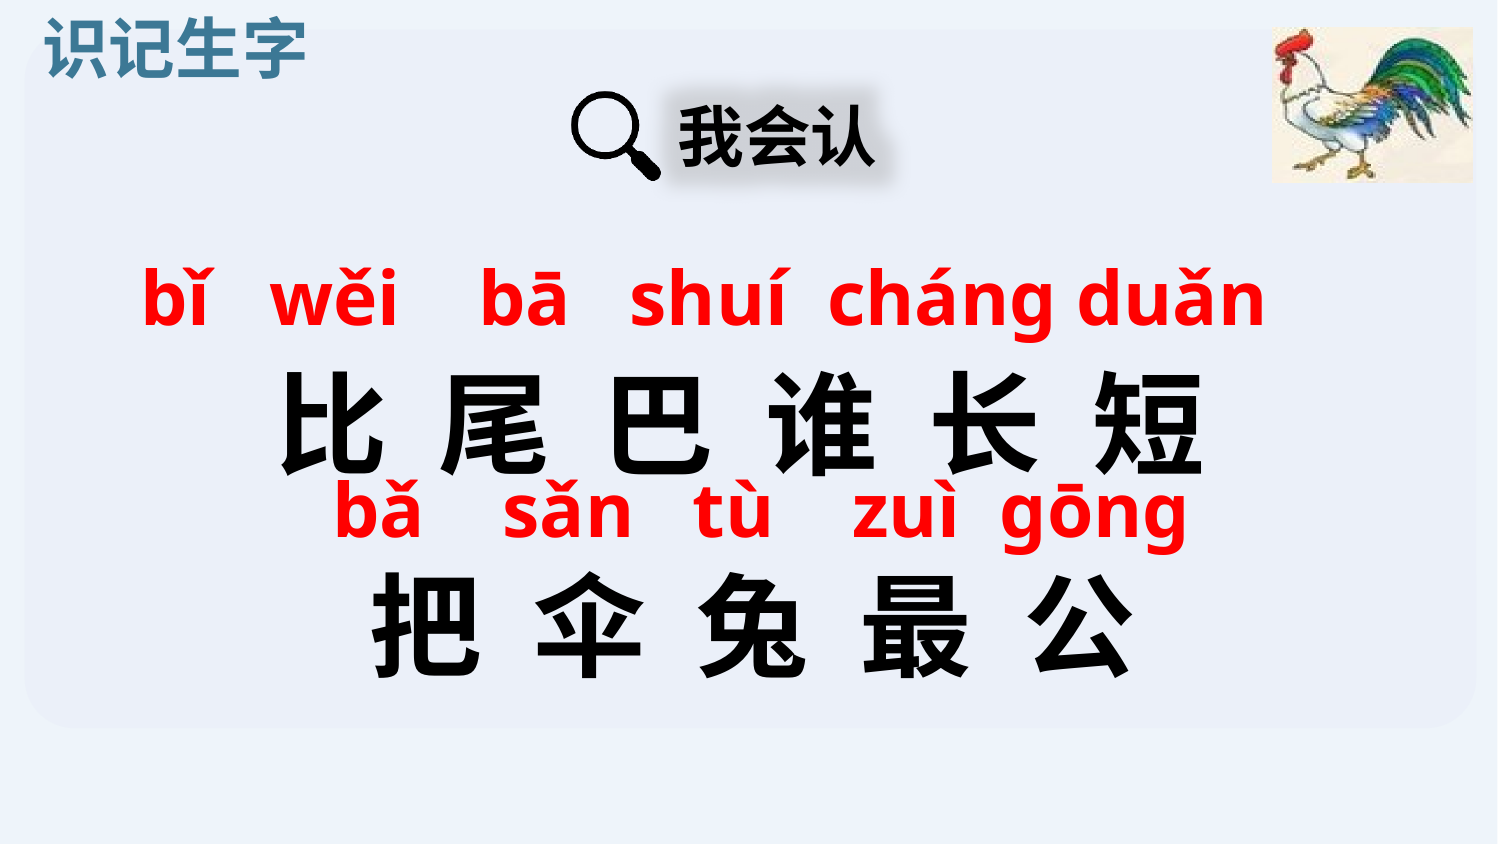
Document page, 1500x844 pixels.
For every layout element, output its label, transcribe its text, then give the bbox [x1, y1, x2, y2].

text_box 比 尾 巴 谁 长 短 把 伞 兔 最 公 [235, 349, 1271, 699]
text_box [1272, 27, 1473, 183]
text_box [551, 81, 893, 191]
text_box bǐ wěi bā shuí chánɡ duǎn [125, 243, 1452, 349]
text_box bǎ sǎn tù zuì ɡōnɡ [317, 455, 1207, 560]
text_box 识记生字 [27, 0, 345, 95]
